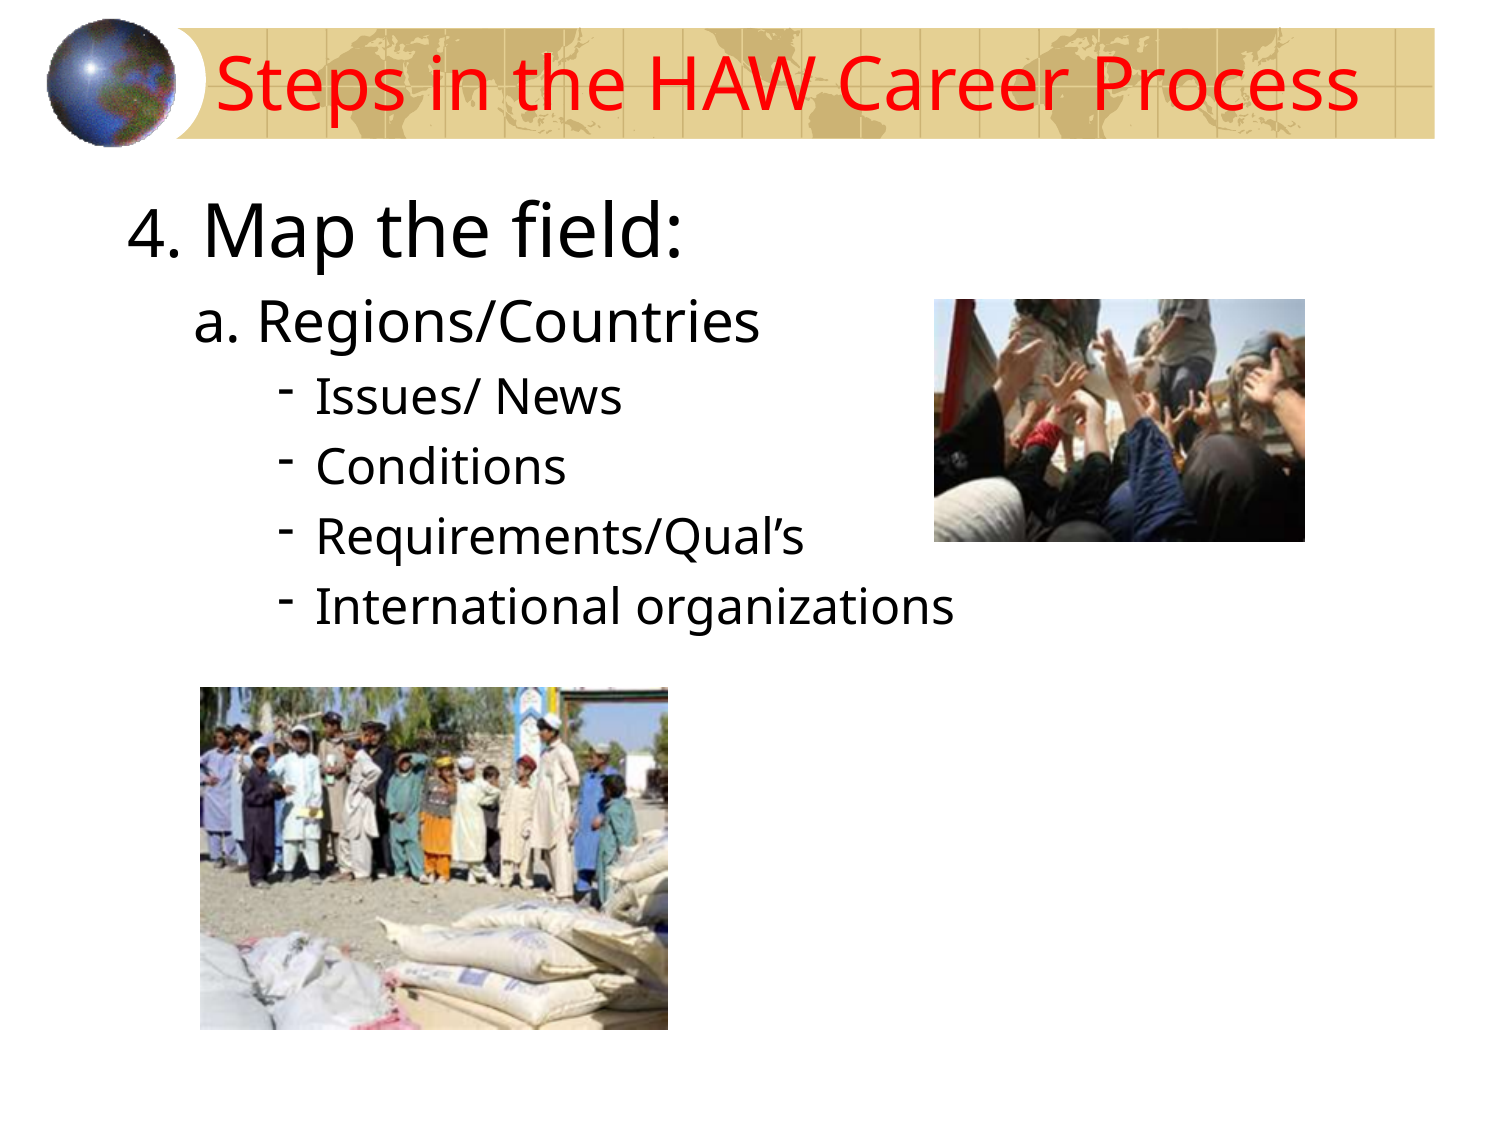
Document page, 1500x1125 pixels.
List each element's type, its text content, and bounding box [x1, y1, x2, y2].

picture [42, 14, 190, 151]
list 4. Map the field: a. Regions/Countries Issues/ News Conditions Requirements/Qual’s International organizations [112, 174, 1388, 1028]
picture [199, 687, 669, 1030]
picture [934, 299, 1306, 542]
title Steps in the HAW Career Process [199, 24, 1438, 136]
